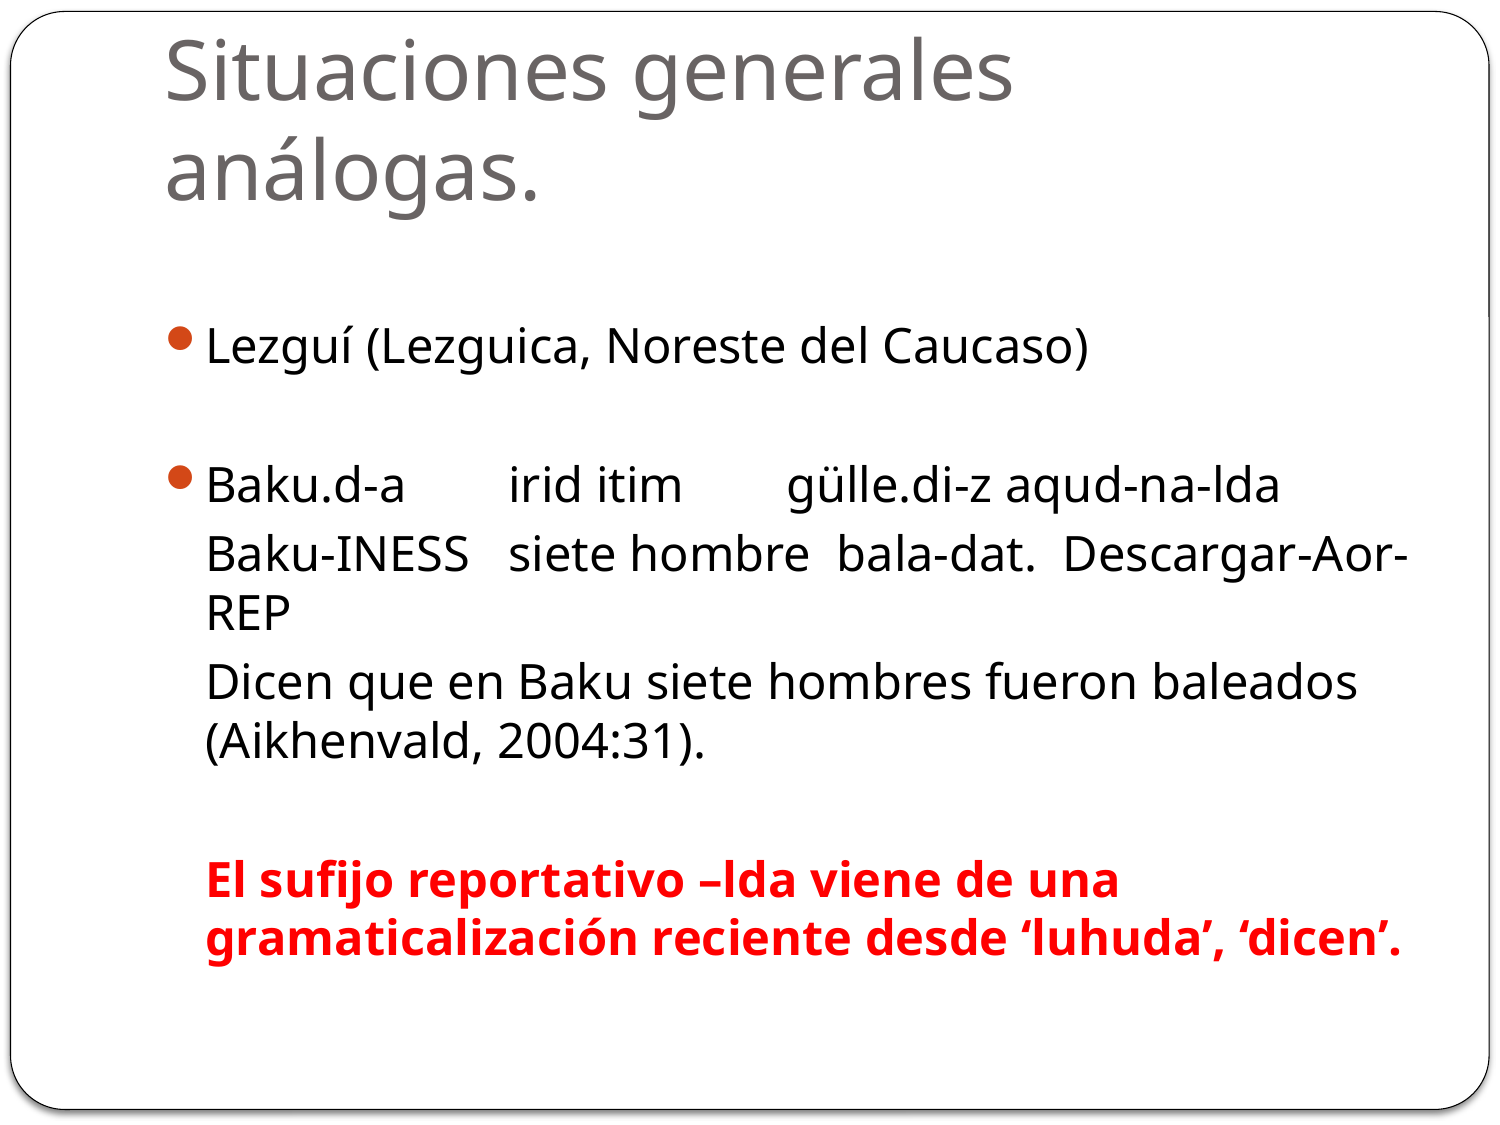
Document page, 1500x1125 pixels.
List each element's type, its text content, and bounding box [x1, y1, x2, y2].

list Lezguí (Lezguica, Noreste del Caucaso) Baku.d-a irid itim gülle.di-z aqud-na-lda Baku-INESS siete hombre bala-dat. Descargar-Aor-REP Dicen que en Baku siete hombres fueron baleados (Aikhenvald, 2004:31). El sufijo reportativo –lda viene de una gramaticalización reciente desde ‘luhuda’, ‘dicen’. [150, 237, 1425, 988]
title Situaciones generales análogas. [150, 45, 1425, 233]
